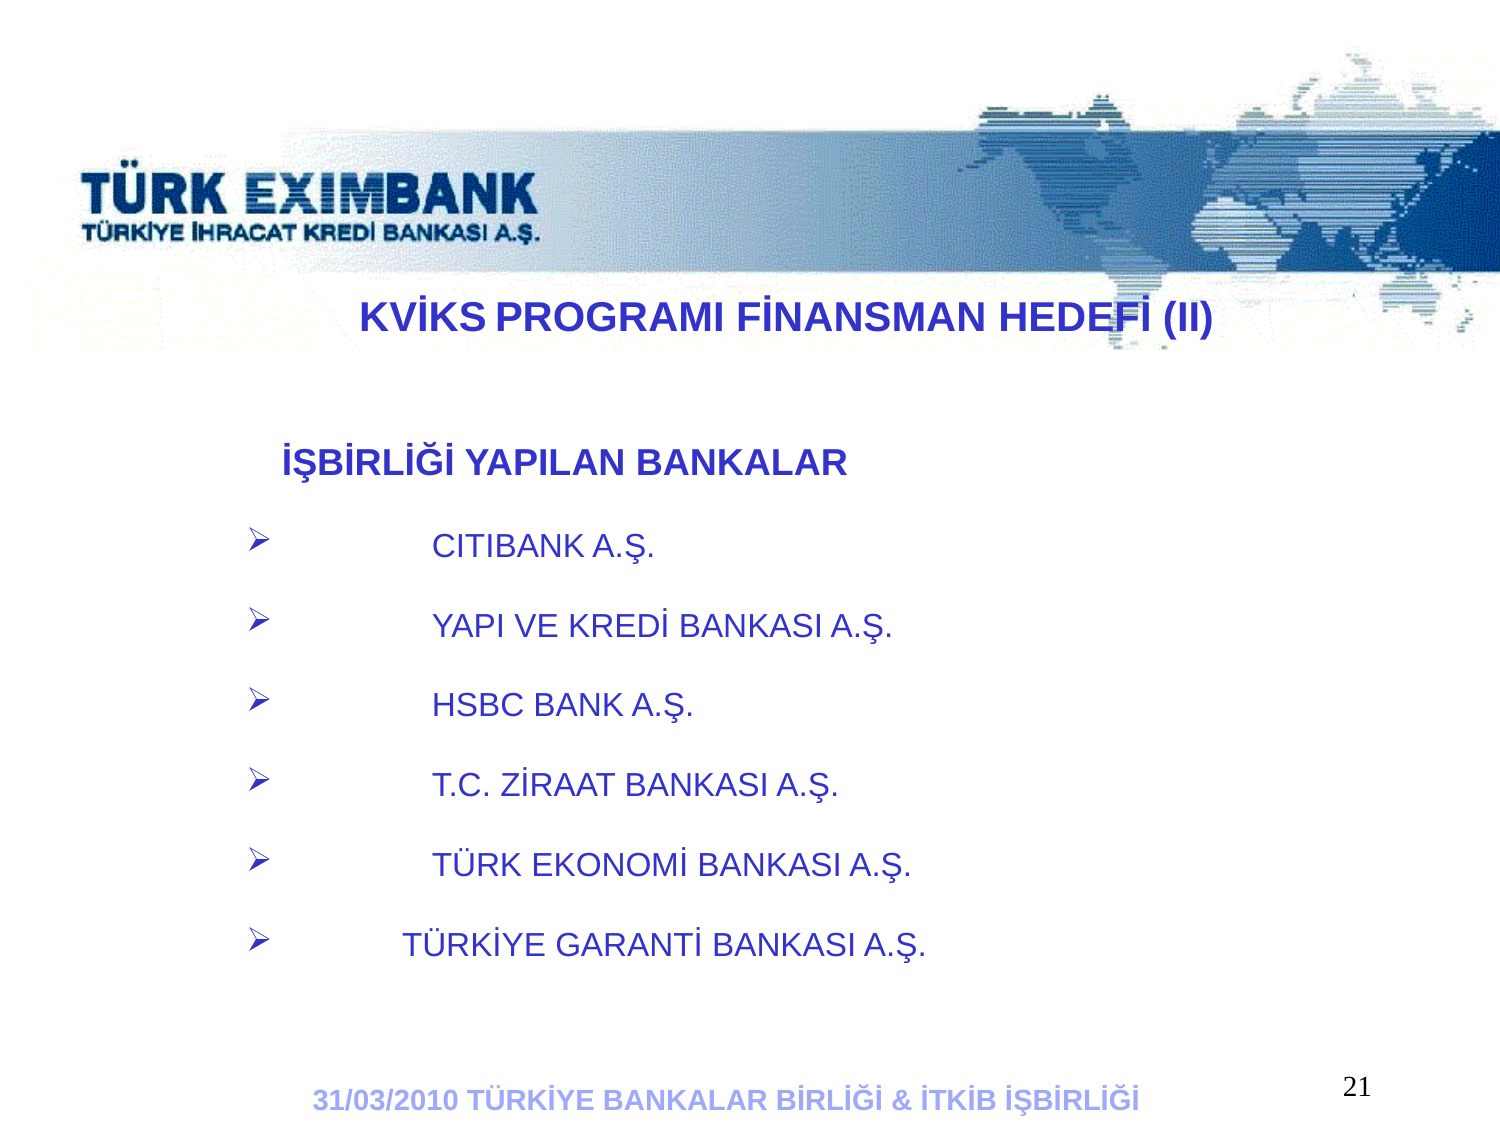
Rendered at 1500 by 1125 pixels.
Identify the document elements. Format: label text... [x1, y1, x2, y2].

text_box İŞBİRLİĞİ YAPILAN BANKALAR CITIBANK A.Ş. YAPI VE KREDİ BANKASI A.Ş. HSBC BANK A.Ş. T.C. ZİRAAT BANKASI A.Ş. TÜRK EKONOMİ BANKASI A.Ş. TÜRKİYE GARANTİ BANKASI A.Ş. [117, 386, 1395, 1091]
text_box KVİKS PROGRAMI FİNANSMAN HEDEFİ (II) [289, 278, 1293, 352]
footer 31/03/2010 TÜRKİYE BANKALAR BİRLİĞİ & İTKİB İŞBİRLİĞİ [234, 1091, 1219, 1125]
slide_number 21 [1219, 1091, 1388, 1101]
